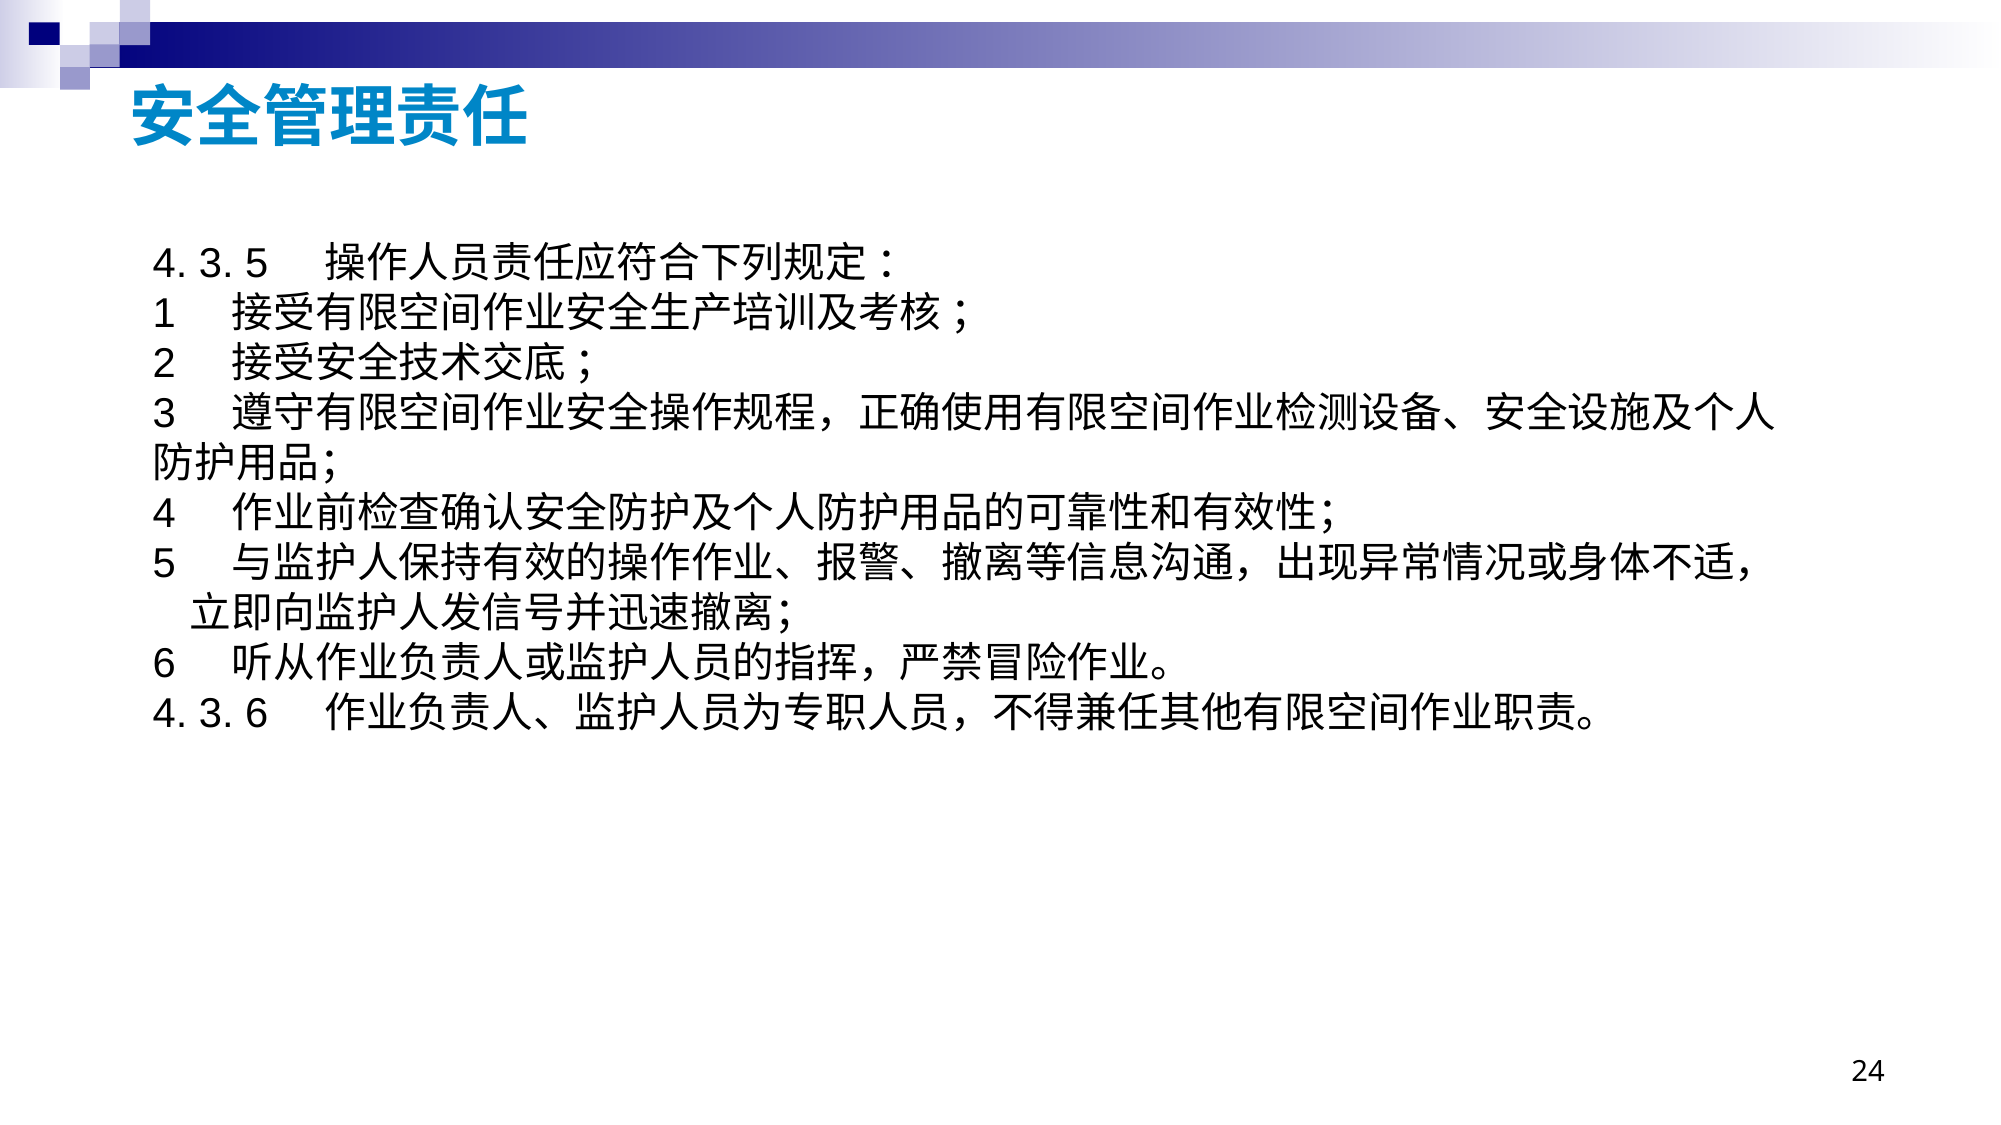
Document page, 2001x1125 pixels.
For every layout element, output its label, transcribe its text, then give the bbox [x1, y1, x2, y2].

text_box 4. 3. 5 操作人员责任应符合下列规定 ： 1 接受有限空间作业安全生产培训及考核 ； 2 接受安全技术交底 ； 3 遵守有限空间作业安全操作规程，正确使用有限空间作业检测设备、安全设施及个人防护用品； 4 作业前检查确认安全防护及个人防护用品的可靠性和有效性； 5 与监护人保持有效的操作作业、报警、撤离等信息沟通，出现异常情况或身体不适， 立即向监护人发信号并迅速撤离； 6 听从作业负责人或监护人员的指挥，严禁冒险作业。 4. 3. 6 作业负责人、监护人员为专职人员，不得兼任其他有限空间作业职责。 [137, 228, 1827, 794]
slide_number 24 [1433, 1025, 1900, 1100]
title 安全管理责任 [113, 66, 575, 162]
